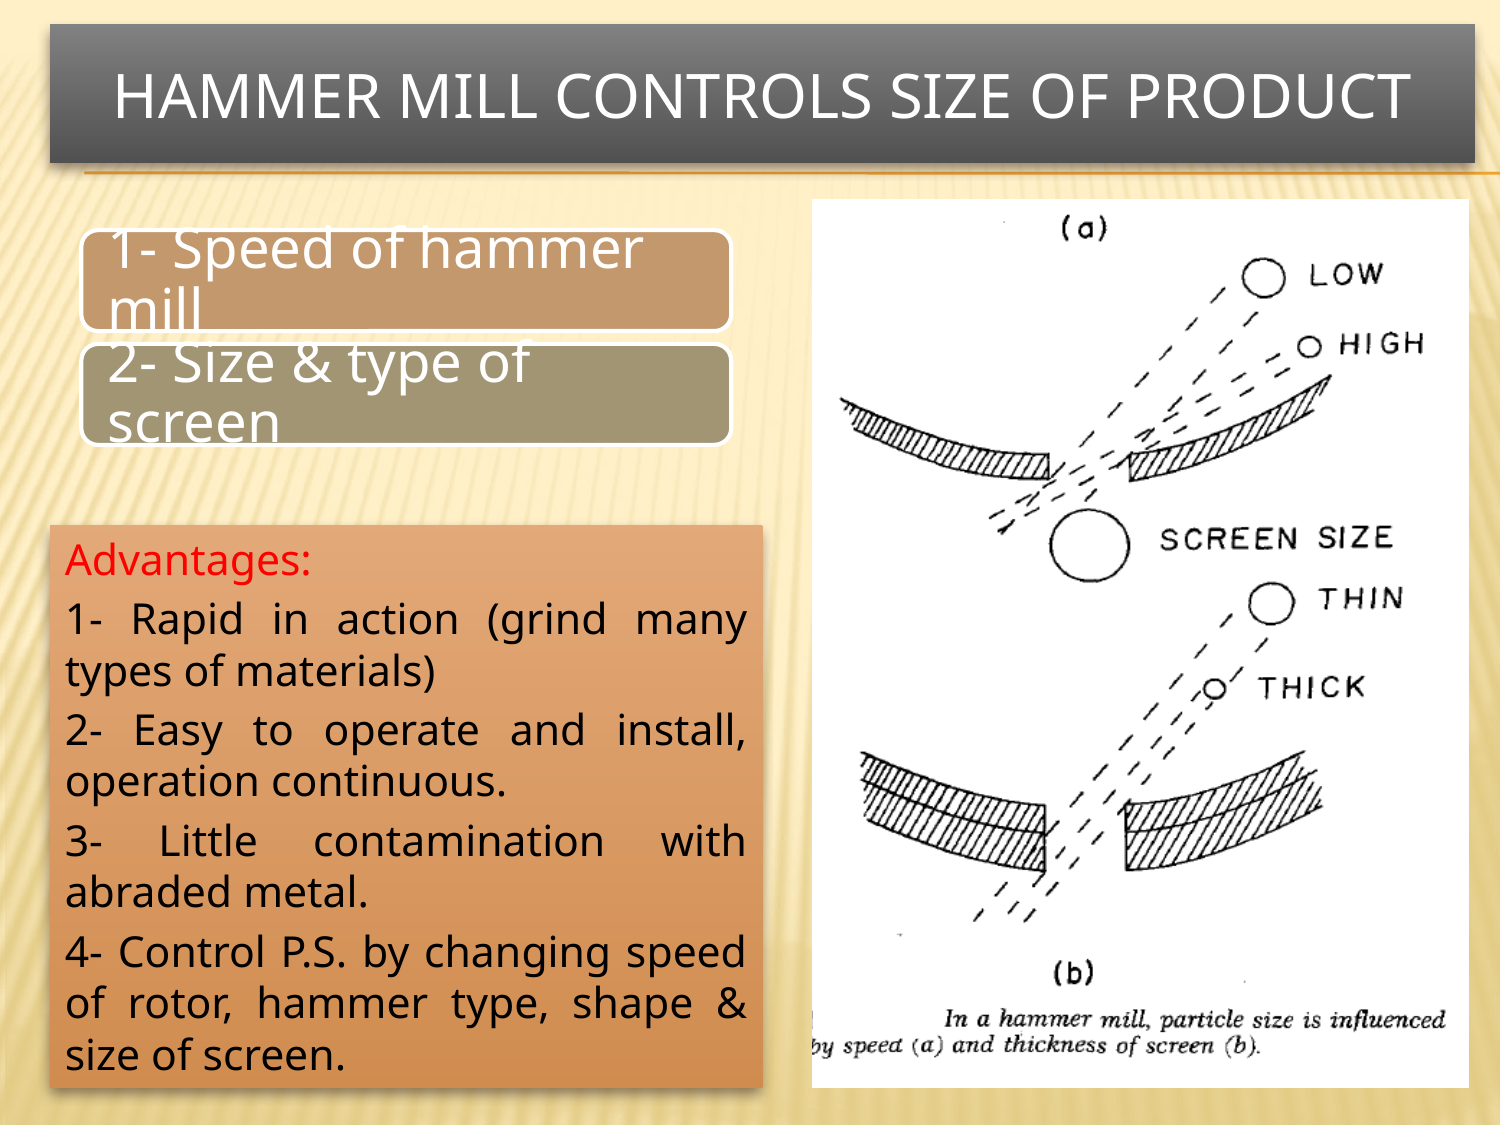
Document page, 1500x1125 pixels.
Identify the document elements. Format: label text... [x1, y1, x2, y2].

text_box Advantages: 1- Rapid in action (grind many types of materials) 2- Easy to operate and install, operation continuous. 3- Little contamination with abraded metal. 4- Control P.S. by changing speed of rotor, hammer type, shape & size of screen. [50, 525, 763, 1088]
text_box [80, 199, 732, 476]
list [812, 199, 1469, 1088]
title Hammer mill controls Size of product [50, 24, 1475, 163]
